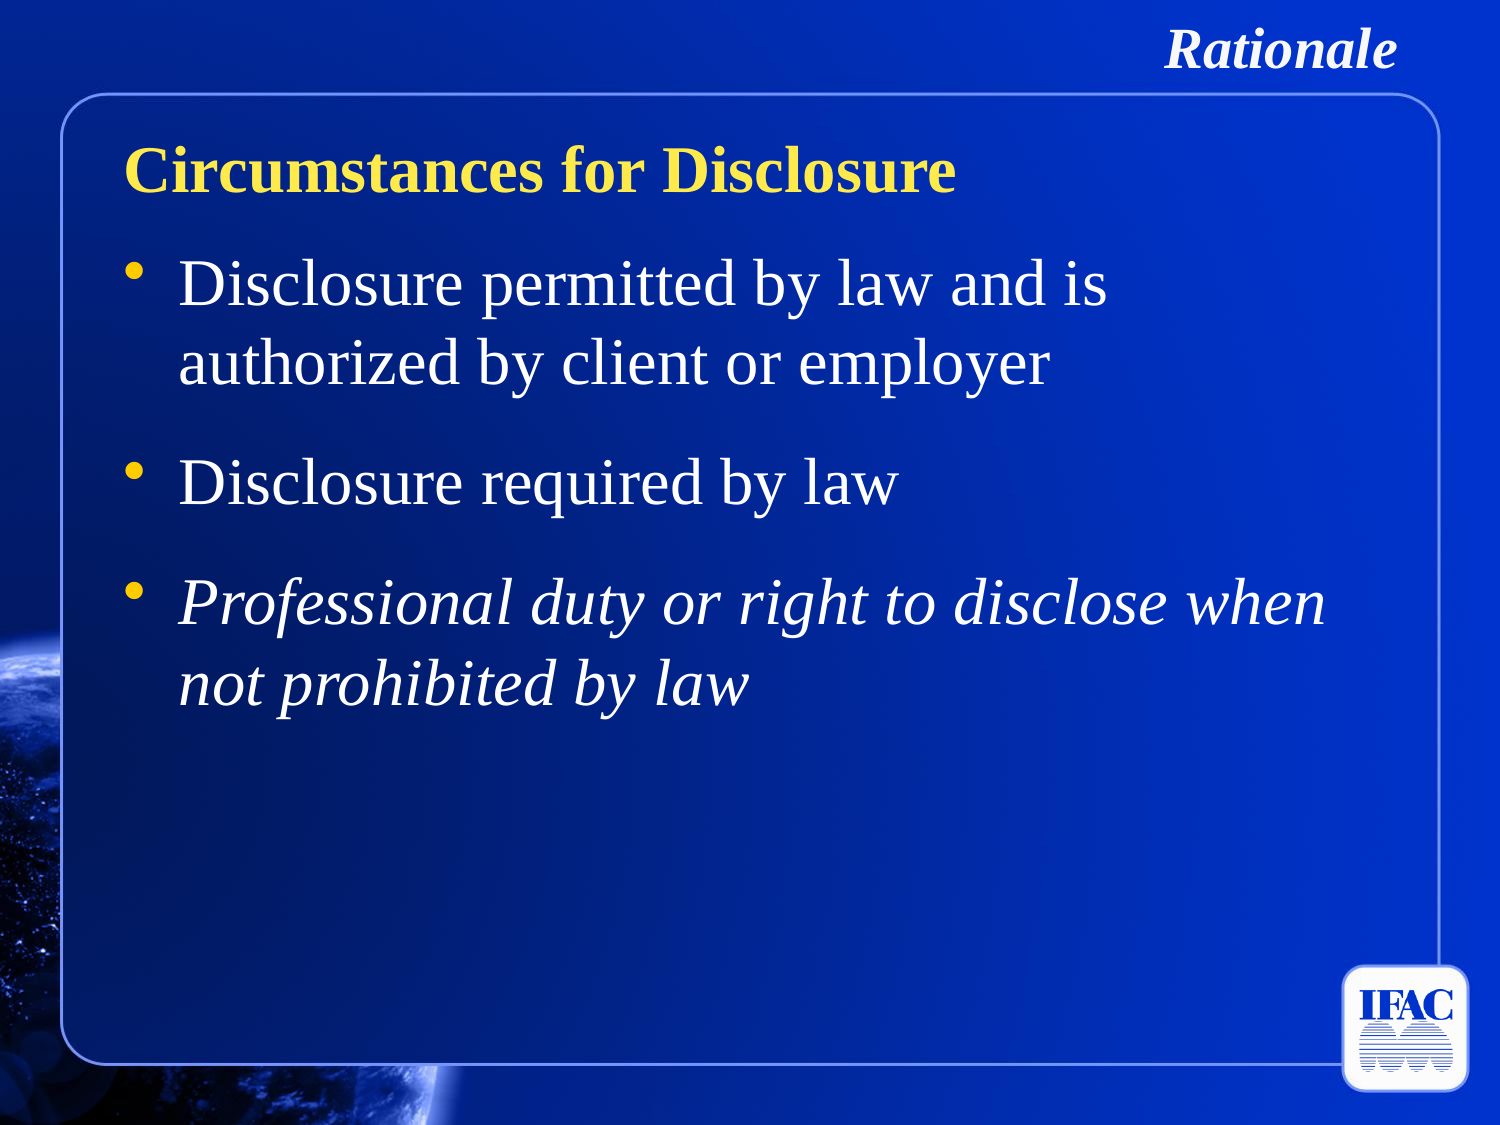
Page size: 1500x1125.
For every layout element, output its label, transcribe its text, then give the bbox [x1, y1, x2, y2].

list Disclosure permitted by law and is authorized by client or employer Disclosure required by law Professional duty or right to disclose when not prohibited by law [107, 230, 1411, 1048]
picture [0, 0, 1500, 1125]
list Circumstances for Disclosure [107, 118, 1411, 215]
title Rationale [149, 0, 1414, 92]
